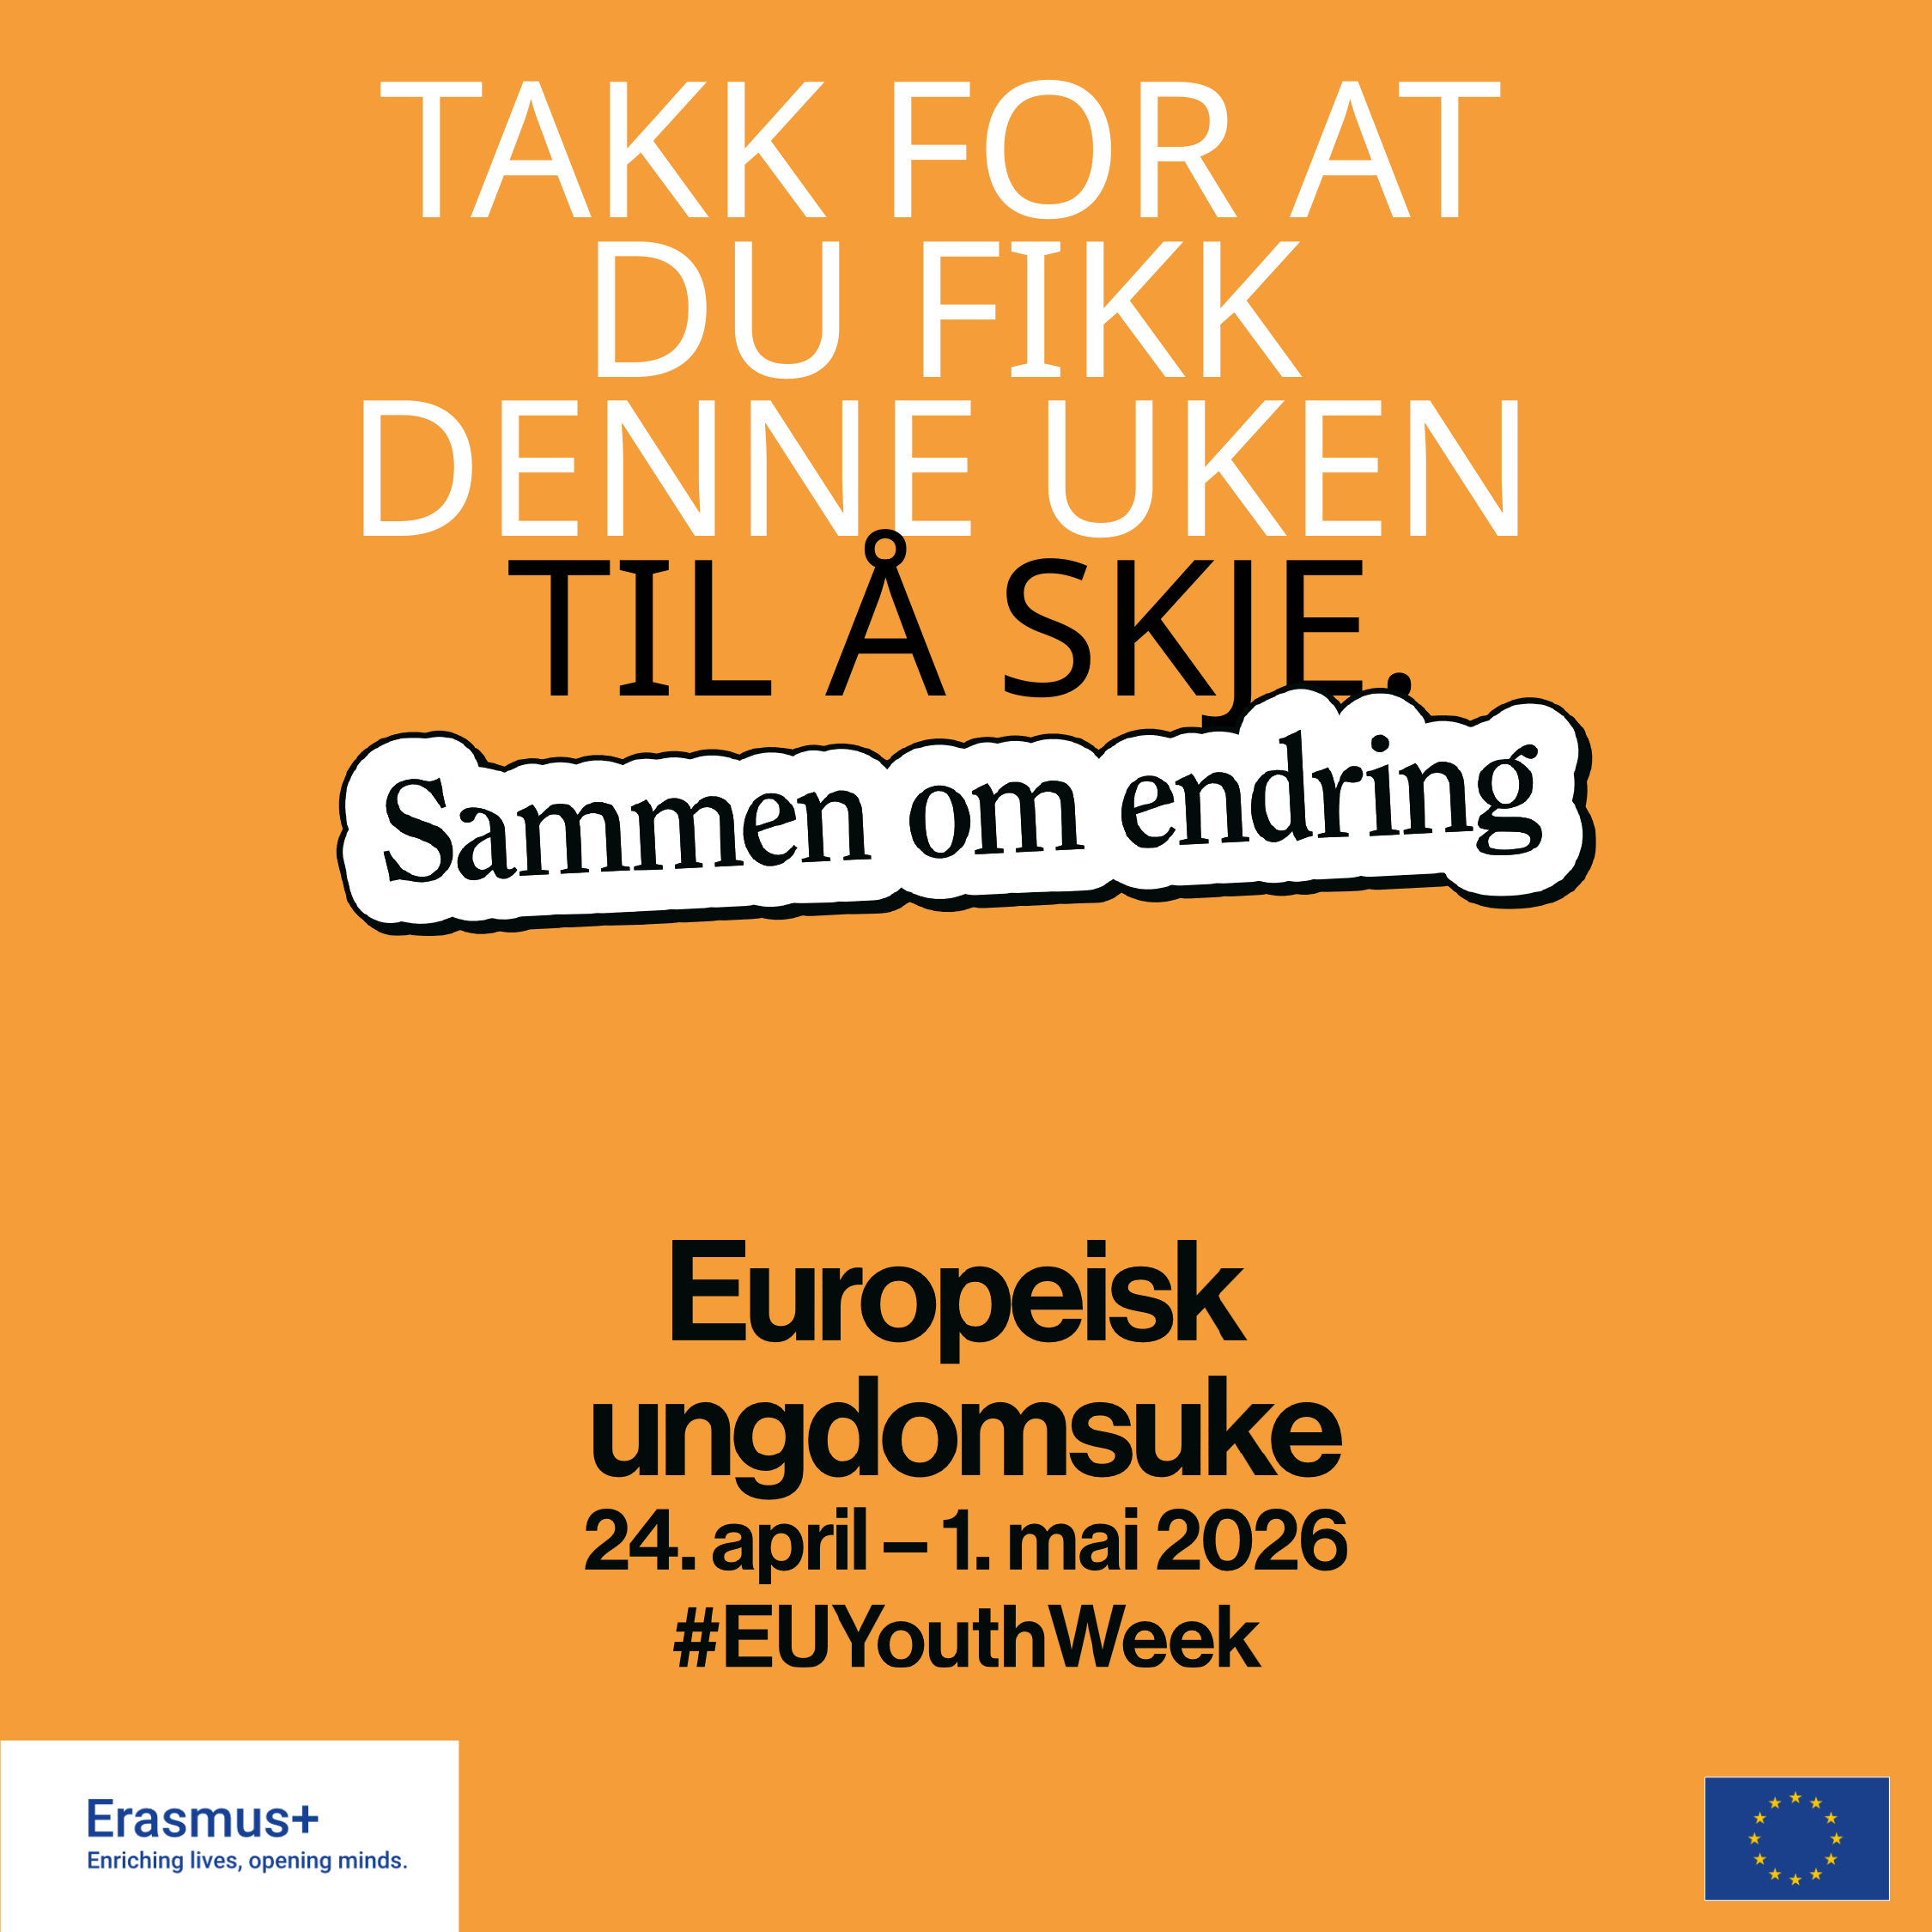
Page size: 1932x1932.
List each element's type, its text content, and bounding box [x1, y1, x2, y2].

text_box TAKK FOR AT DU FIKK DENNE UKEN TIL Å SKJE. [341, 86, 1591, 683]
picture [1704, 1776, 1891, 1901]
picture [0, 1741, 459, 1932]
picture [584, 1240, 1347, 1668]
picture [336, 683, 1596, 937]
